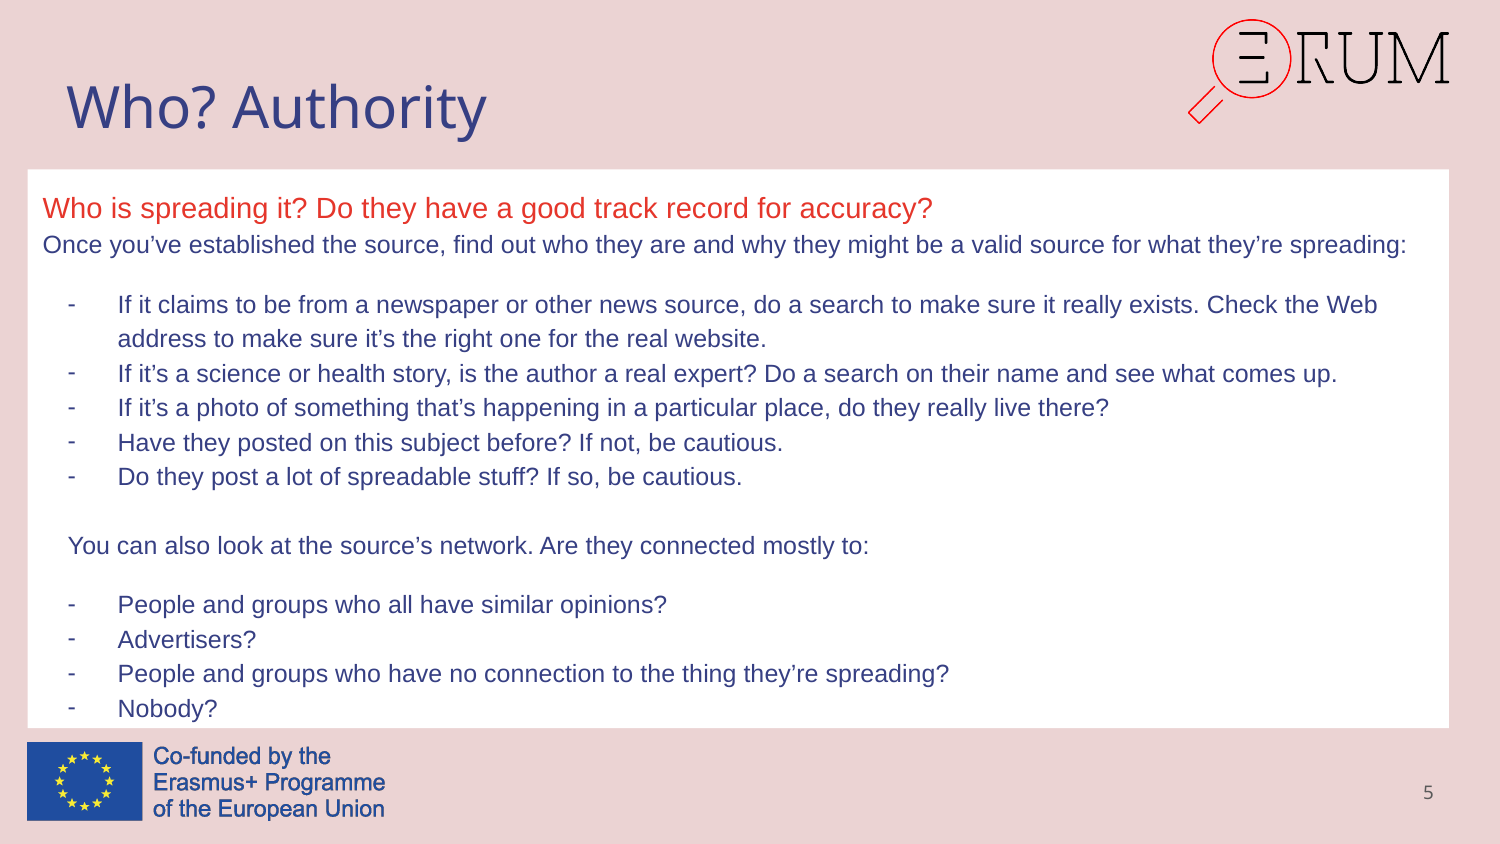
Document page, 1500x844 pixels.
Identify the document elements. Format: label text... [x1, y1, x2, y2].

picture [1136, 0, 1500, 137]
list Who is spreading it? Do they have a good track record for accuracy? Once you’ve established the source, find out who they are and why they might be a valid source for what they’re spreading: If it claims to be from a newspaper or other news source, do a search to make sure it really exists. Check the Web address to make sure it’s the right one for the real website. If it’s a science or health story, is the author a real expert? Do a search on their name and see what comes up. If it’s a photo of something that’s happening in a particular place, do they really live there? Have they posted on this subject before? If not, be cautious. Do they post a lot of spreadable stuff? If so, be cautious. You can also look at the source’s network. Are they connected mostly to: People and groups who all have similar opinions? Advertisers? People and groups who have no connection to the thing they’re spreading? Nobody? [27, 169, 1449, 729]
slide_number 5 [1358, 761, 1449, 826]
picture [27, 742, 385, 821]
title Who? Authority [51, 55, 1168, 150]
